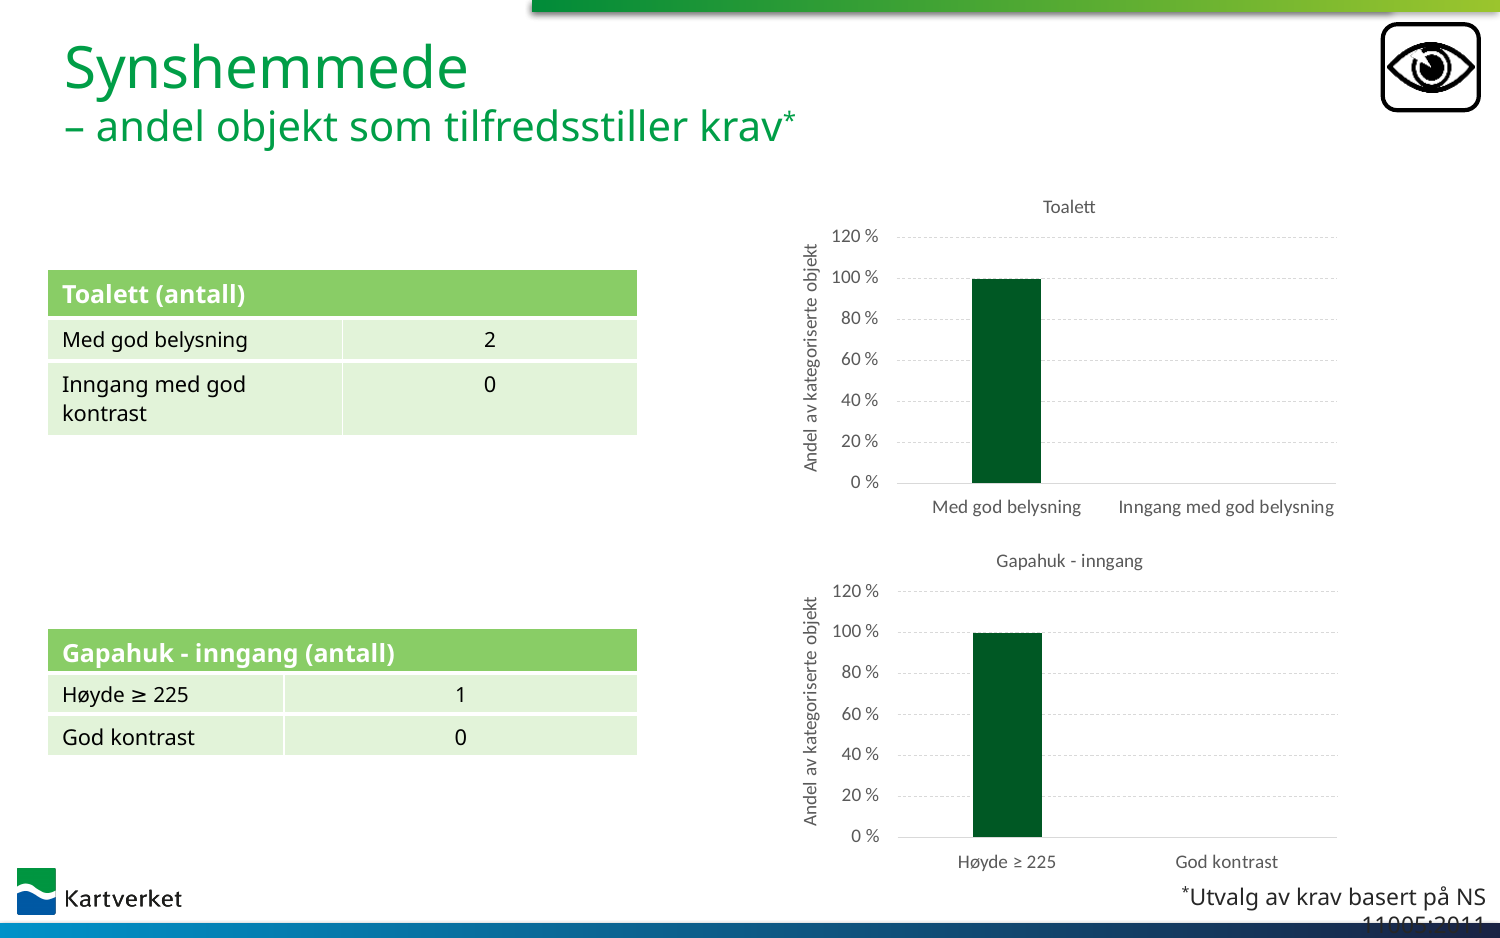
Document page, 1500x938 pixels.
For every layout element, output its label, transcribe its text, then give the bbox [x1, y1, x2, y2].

picture [791, 187, 1347, 526]
table_cell 2 [343, 320, 637, 359]
text_box *Utvalg av krav basert på NS 11005:2011 [1068, 873, 1500, 938]
text_box Synshemmede – andel objekt som tilfredsstiller krav* [49, 24, 1431, 158]
table_cell 1 [285, 675, 637, 712]
table_header Gapahuk - inngang (antall) [48, 629, 637, 671]
table_header Toalett (antall) [48, 270, 637, 316]
table_cell Høyde ≥ 225 [48, 675, 283, 712]
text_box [1382, 24, 1480, 111]
table_cell Inngang med god kontrast [48, 363, 342, 435]
picture [791, 541, 1348, 880]
table_cell 0 [343, 363, 637, 435]
table_cell 0 [285, 716, 637, 755]
table_cell God kontrast [48, 716, 283, 755]
table_cell Med god belysning [48, 320, 342, 359]
